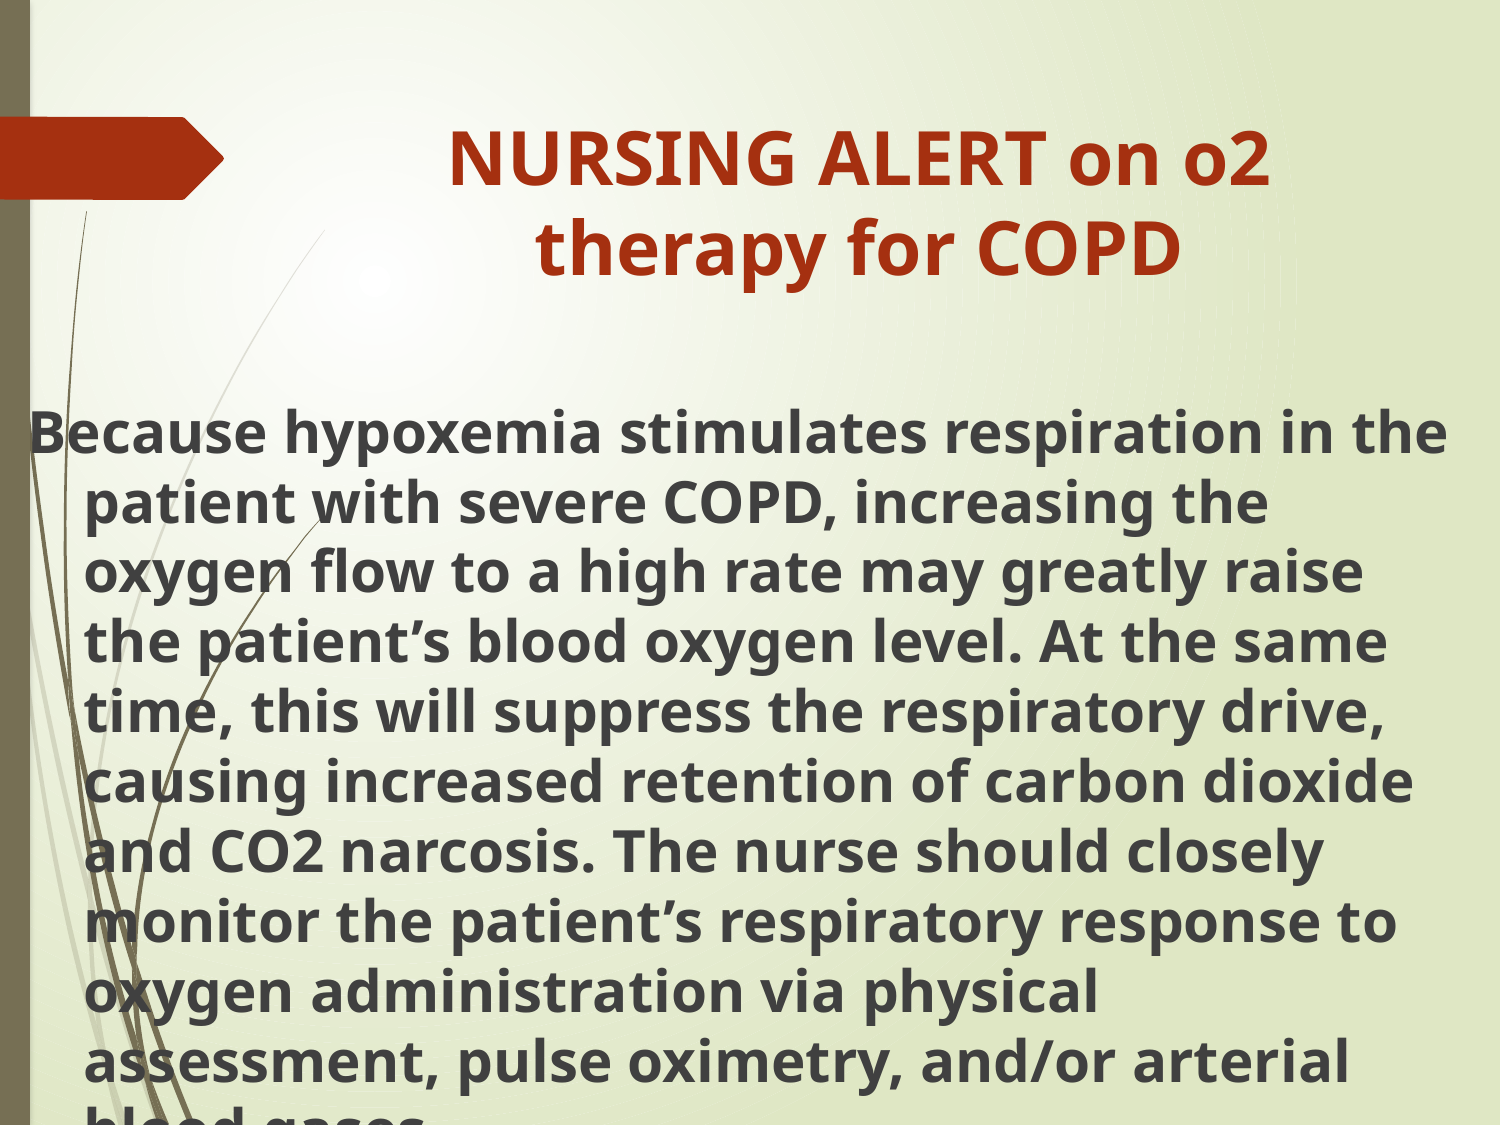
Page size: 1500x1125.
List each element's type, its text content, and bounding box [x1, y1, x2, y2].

list Because hypoxemia stimulates respiration in the patient with severe COPD, increasing the oxygen flow to a high rate may greatly raise the patient’s blood oxygen level. At the same time, this will suppress the respiratory drive, causing increased retention of carbon dioxide and CO2 narcosis. The nurse should closely monitor the patient’s respiratory response to oxygen administration via physical assessment, pulse oximetry, and/or arterial blood gases. [12, 387, 1488, 1125]
title NURSING ALERT on o2 therapy for COPD [319, 102, 1400, 313]
